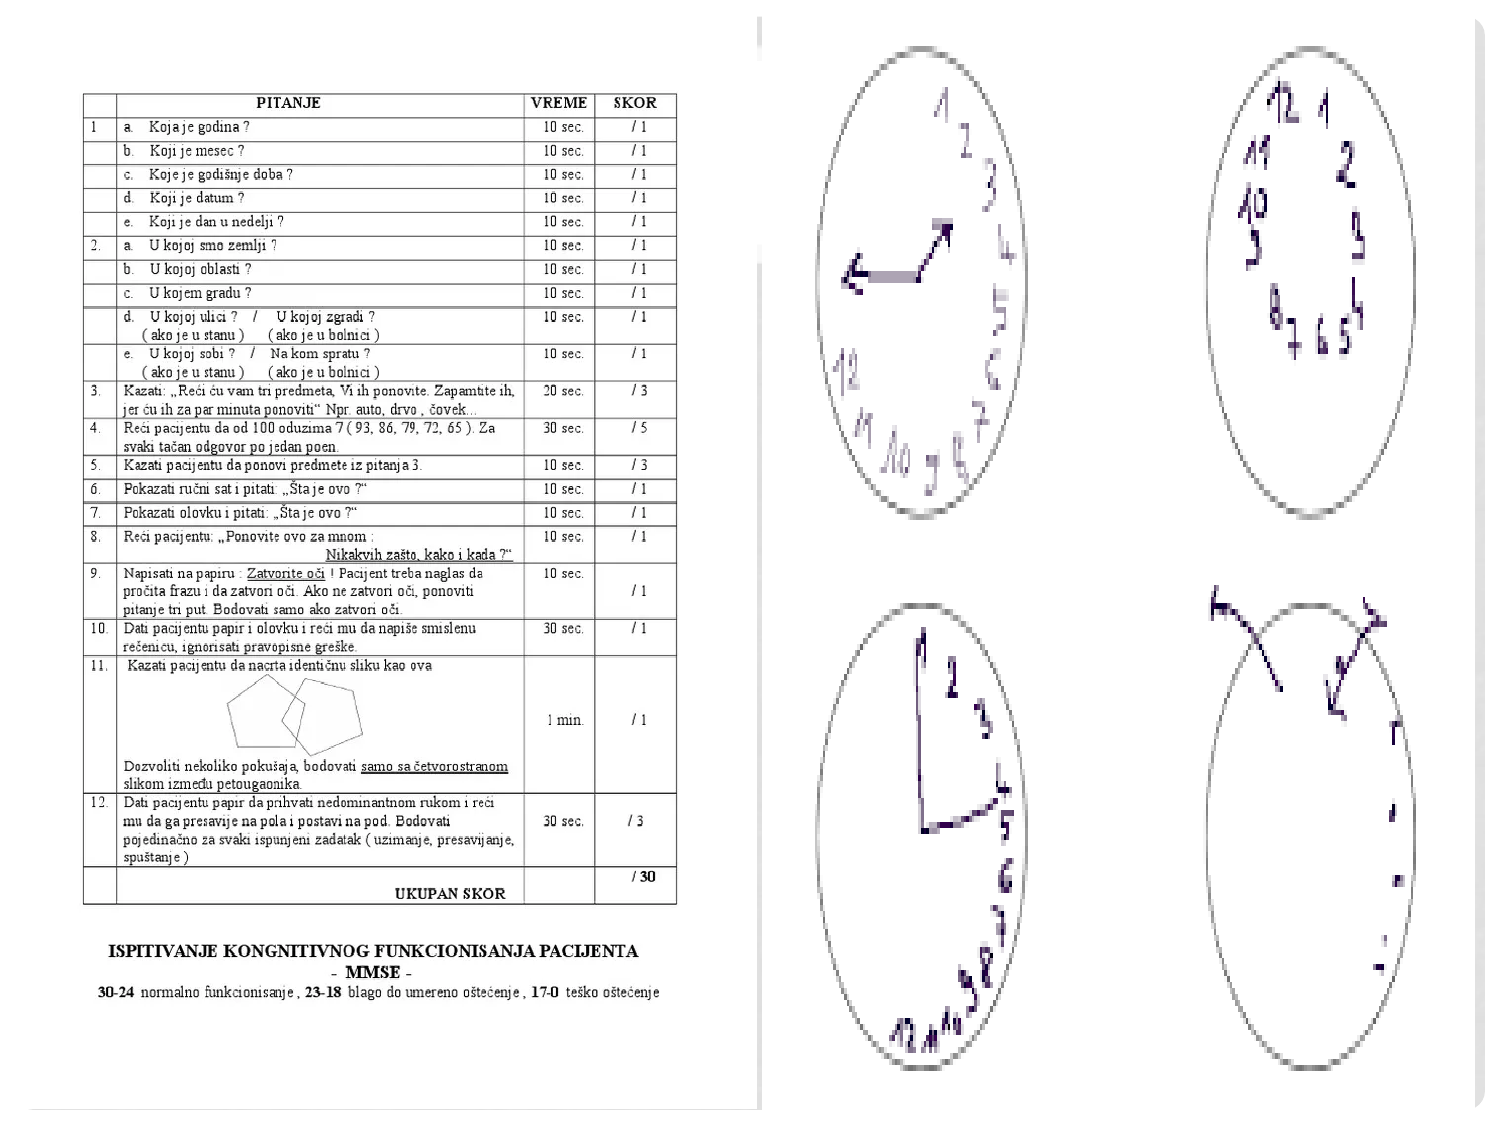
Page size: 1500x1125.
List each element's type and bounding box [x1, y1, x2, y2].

picture [762, 0, 1476, 1113]
list [0, 0, 757, 1110]
